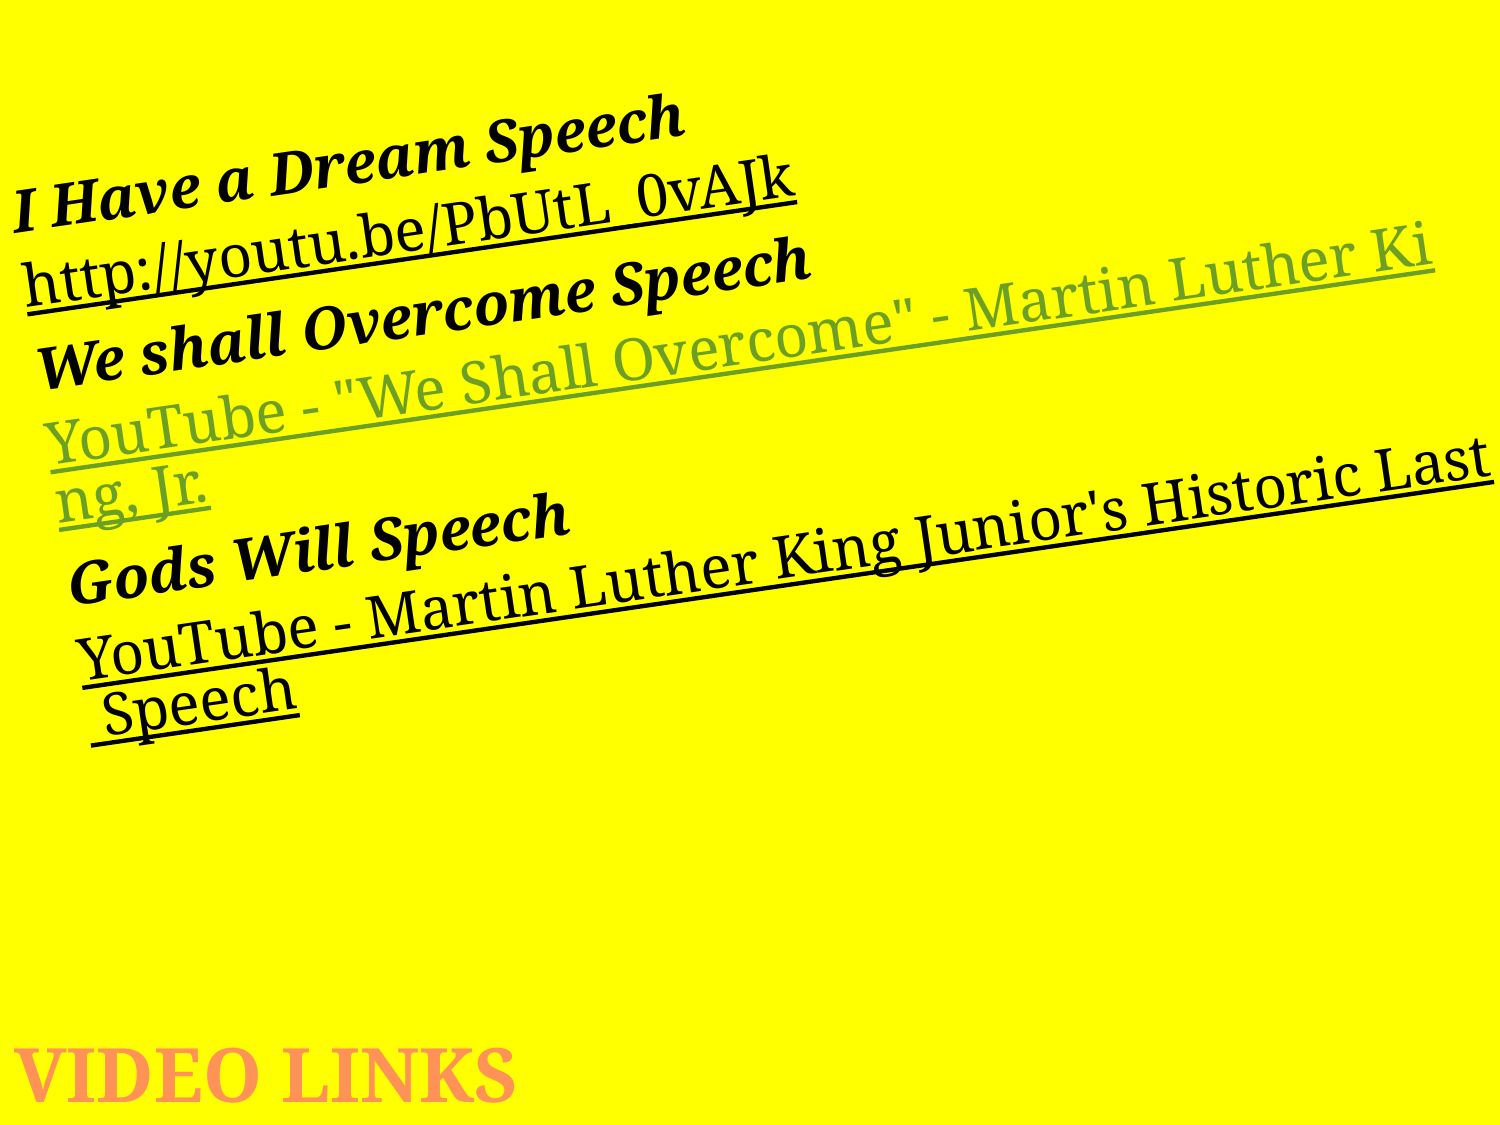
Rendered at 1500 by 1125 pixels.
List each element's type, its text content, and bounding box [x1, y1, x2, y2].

title VIDEO LINKS [0, 879, 1400, 1125]
list I Have a Dream Speech http://youtu.be/PbUtL_0vAJk We shall Overcome Speech YouTube - "We Shall Overcome" - Martin Luther King, Jr. Gods Will Speech YouTube - Martin Luther King Junior's Historic Last Speech [0, 0, 1500, 1038]
